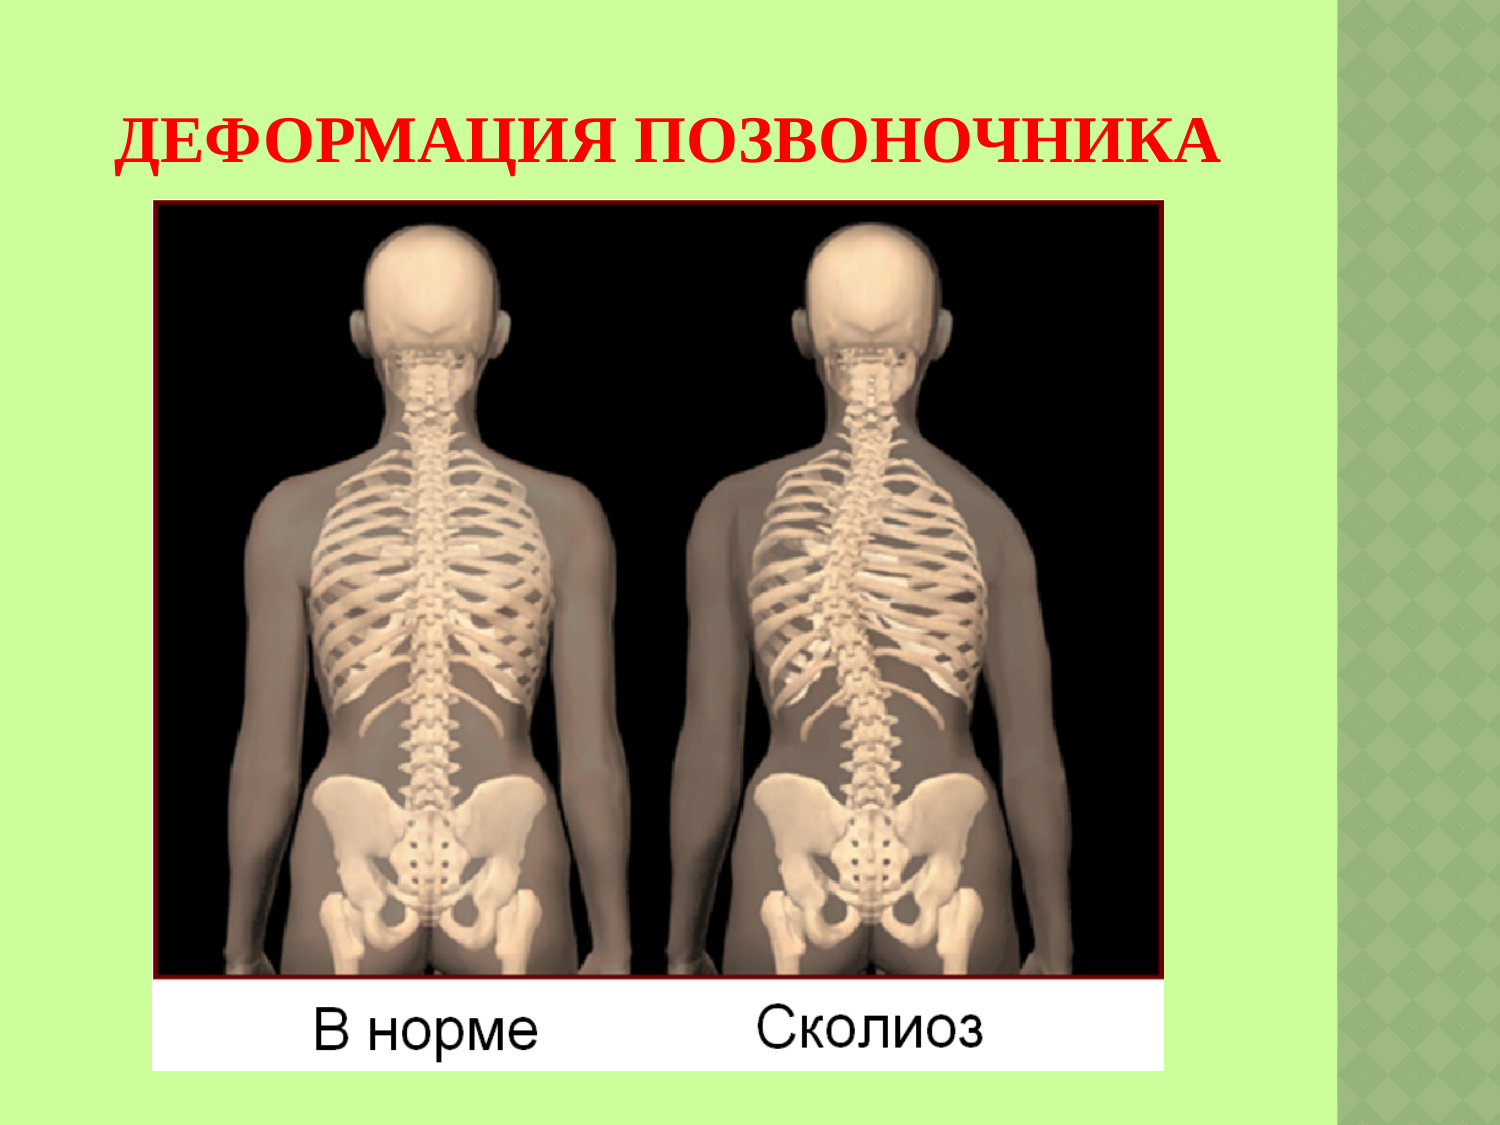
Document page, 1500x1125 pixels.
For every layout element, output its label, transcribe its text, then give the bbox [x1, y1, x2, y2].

picture [151, 198, 1165, 1072]
title Деформация позвоночника [75, 52, 1263, 176]
